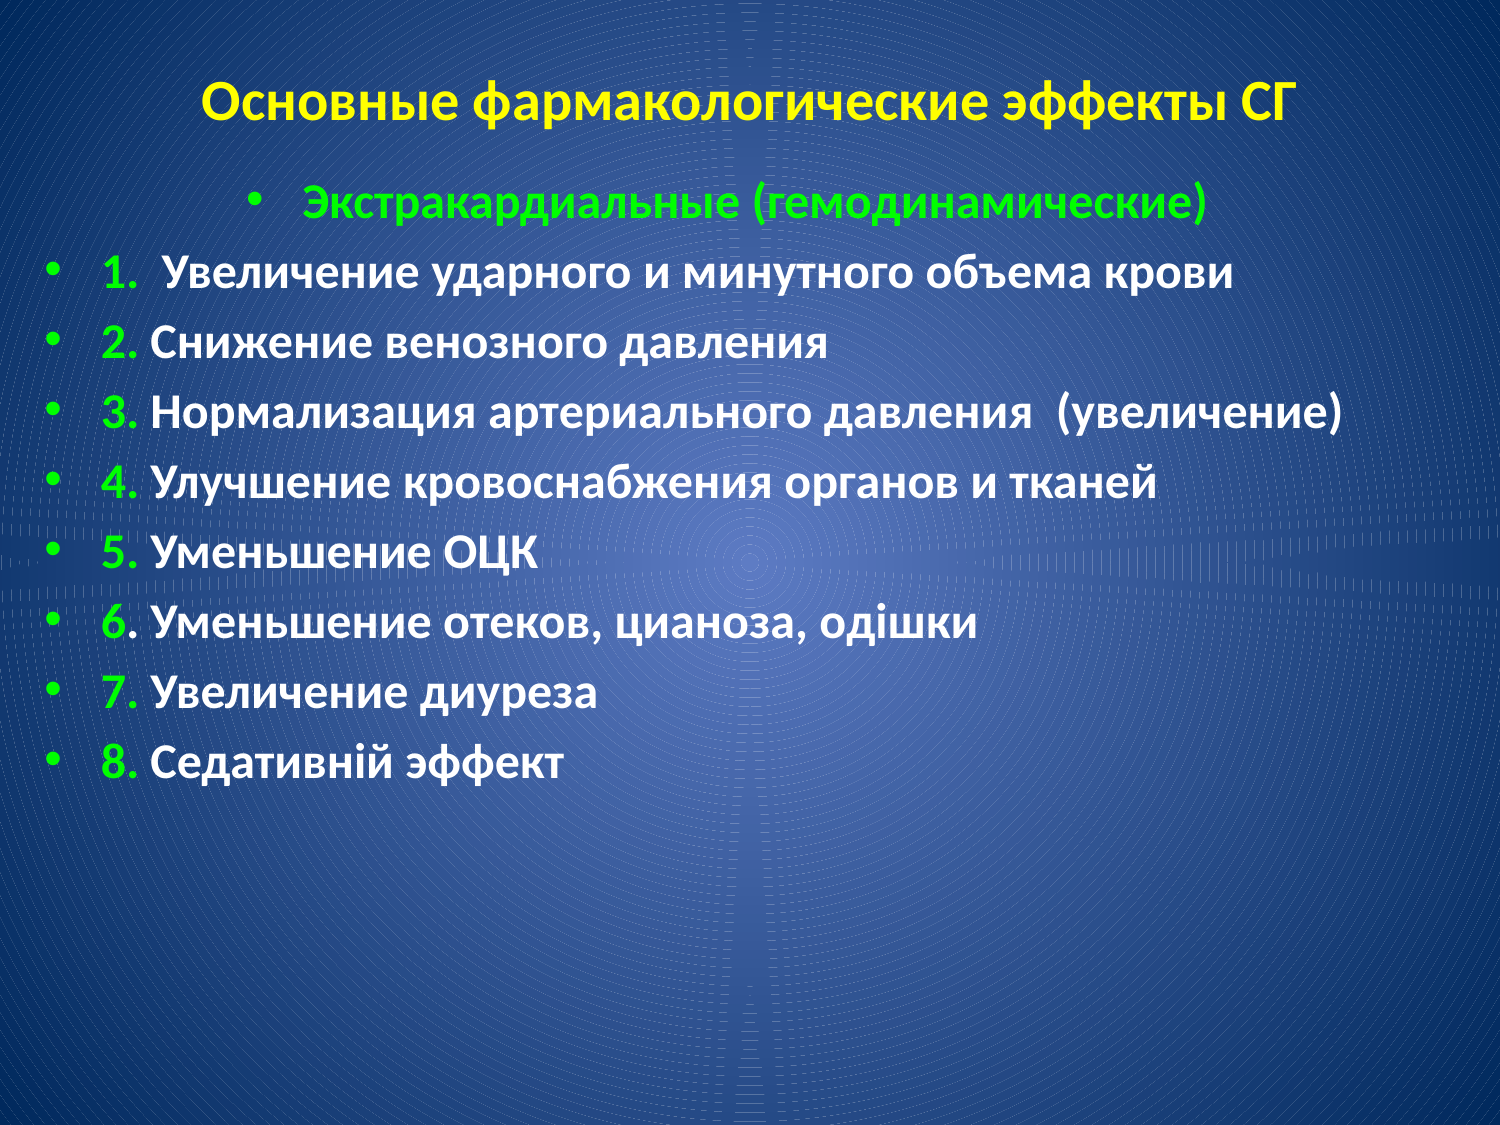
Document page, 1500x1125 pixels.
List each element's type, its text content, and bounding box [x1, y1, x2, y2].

list Экстракардиальные (гемодинамические) 1. Увеличение ударного и минутного объема крови 2. Снижение венозного давления 3. Нормализация артериального давления (увеличение) 4. Улучшение кровоснабжения органов и тканей 5. Уменьшение ОЦК 6. Уменьшение отеков, цианоза, одішки 7. Увеличение диуреза 8. Седативній эффект [29, 160, 1425, 1005]
title Основные фармакологические эффекты СГ [75, 45, 1425, 149]
